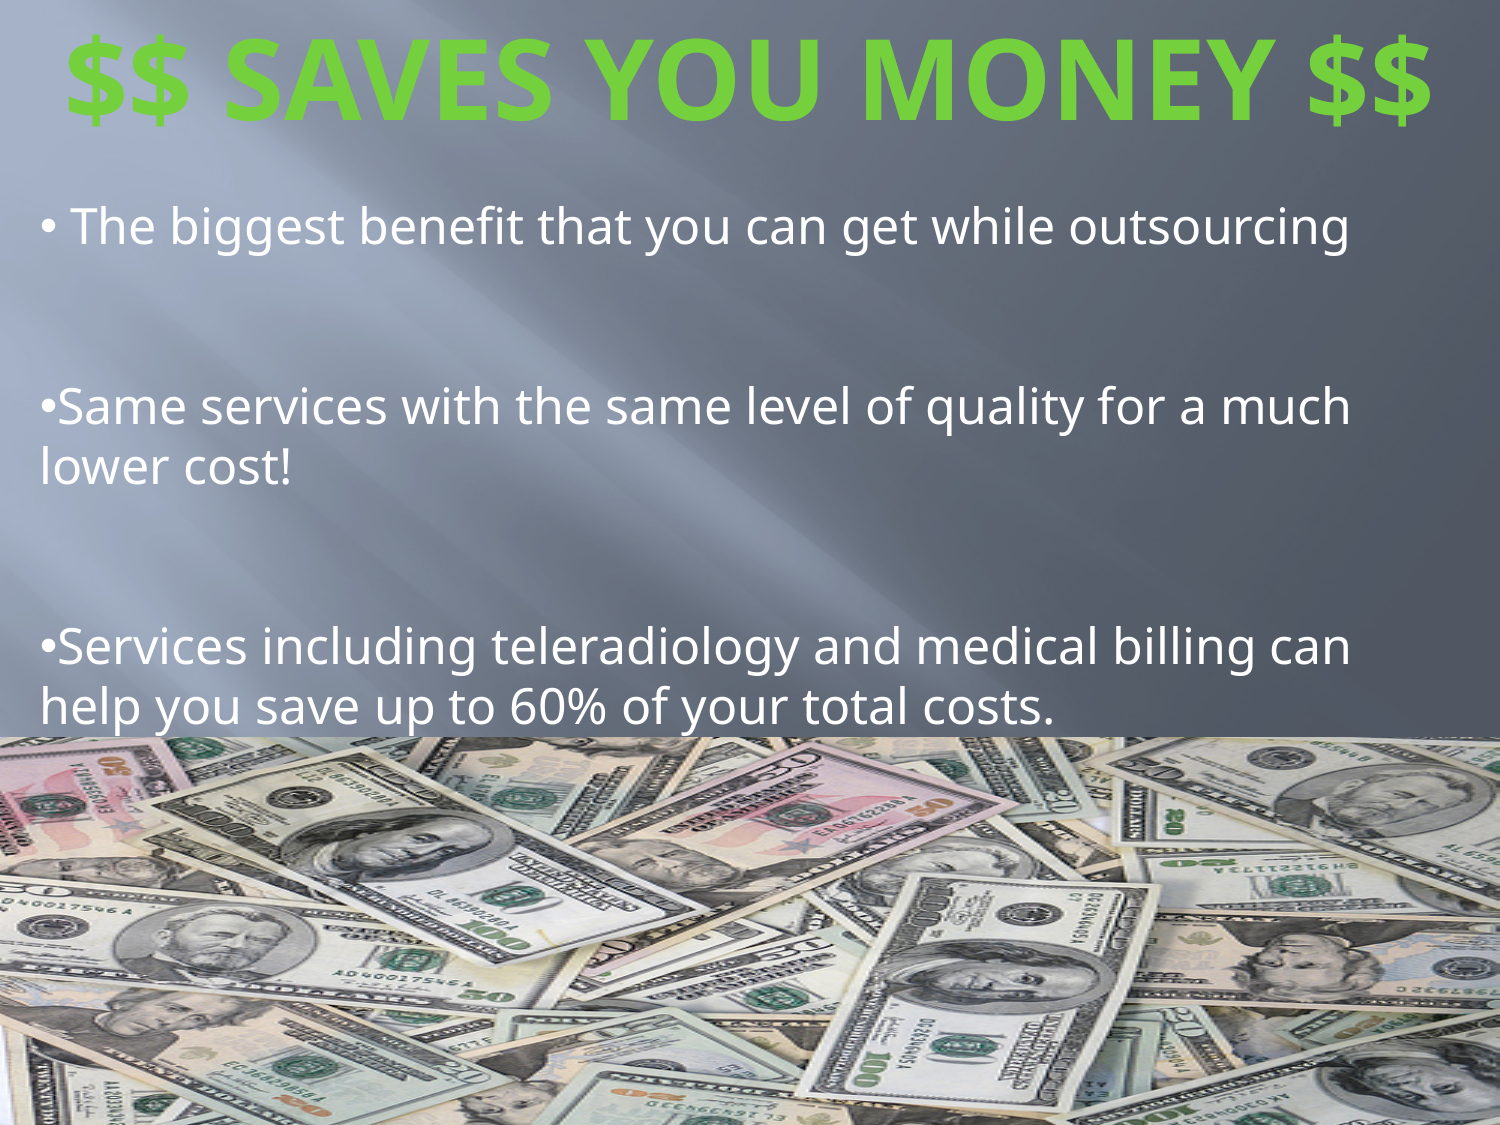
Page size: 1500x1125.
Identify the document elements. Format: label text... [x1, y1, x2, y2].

text_box The biggest benefit that you can get while outsourcing Same services with the same level of quality for a much lower cost! Services including teleradiology and medical billing can help you save up to 60% of your total costs. [24, 187, 1475, 737]
picture [0, 737, 1500, 1125]
text_box $$ Saves you money $$ [0, 0, 1500, 150]
